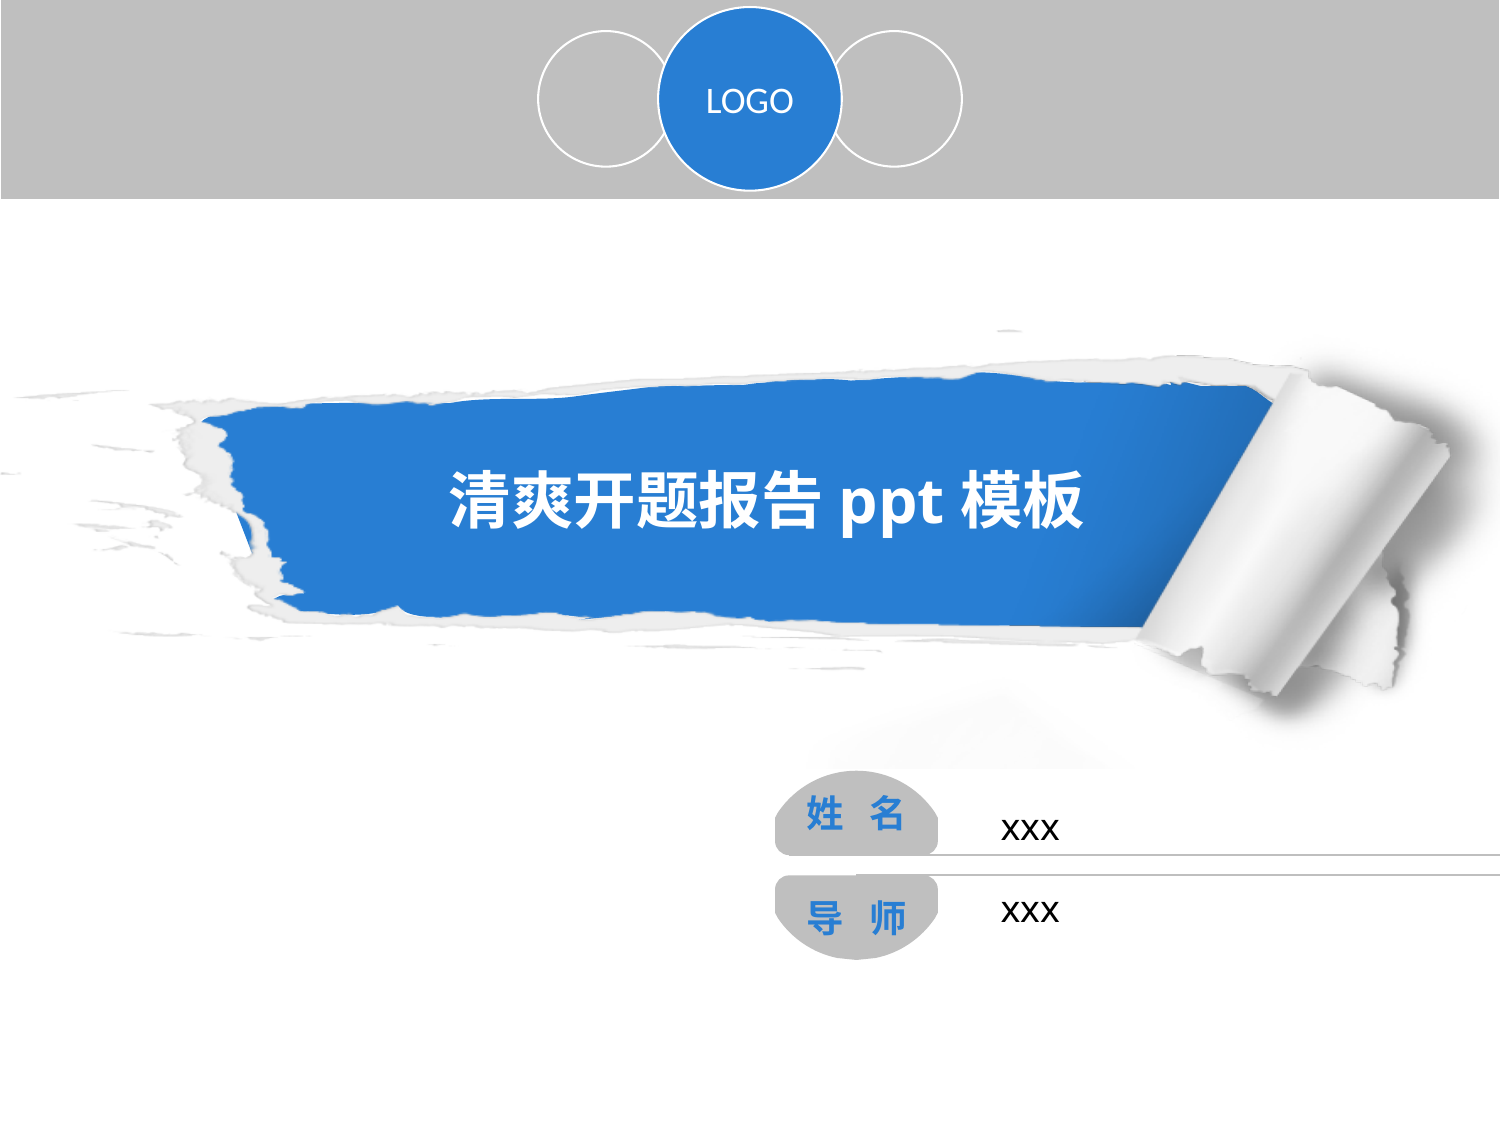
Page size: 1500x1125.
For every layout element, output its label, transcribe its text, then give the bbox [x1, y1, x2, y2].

text_box LOGO [686, 5, 814, 31]
text_box 导 师 [774, 874, 939, 961]
text_box xxx [985, 877, 1075, 937]
text_box [0, 0, 1500, 201]
text_box xxx [985, 795, 1075, 855]
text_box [538, 31, 962, 167]
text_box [0, 329, 1500, 769]
text_box 姓 名 [774, 769, 939, 857]
text_box LOGO [686, 167, 814, 192]
